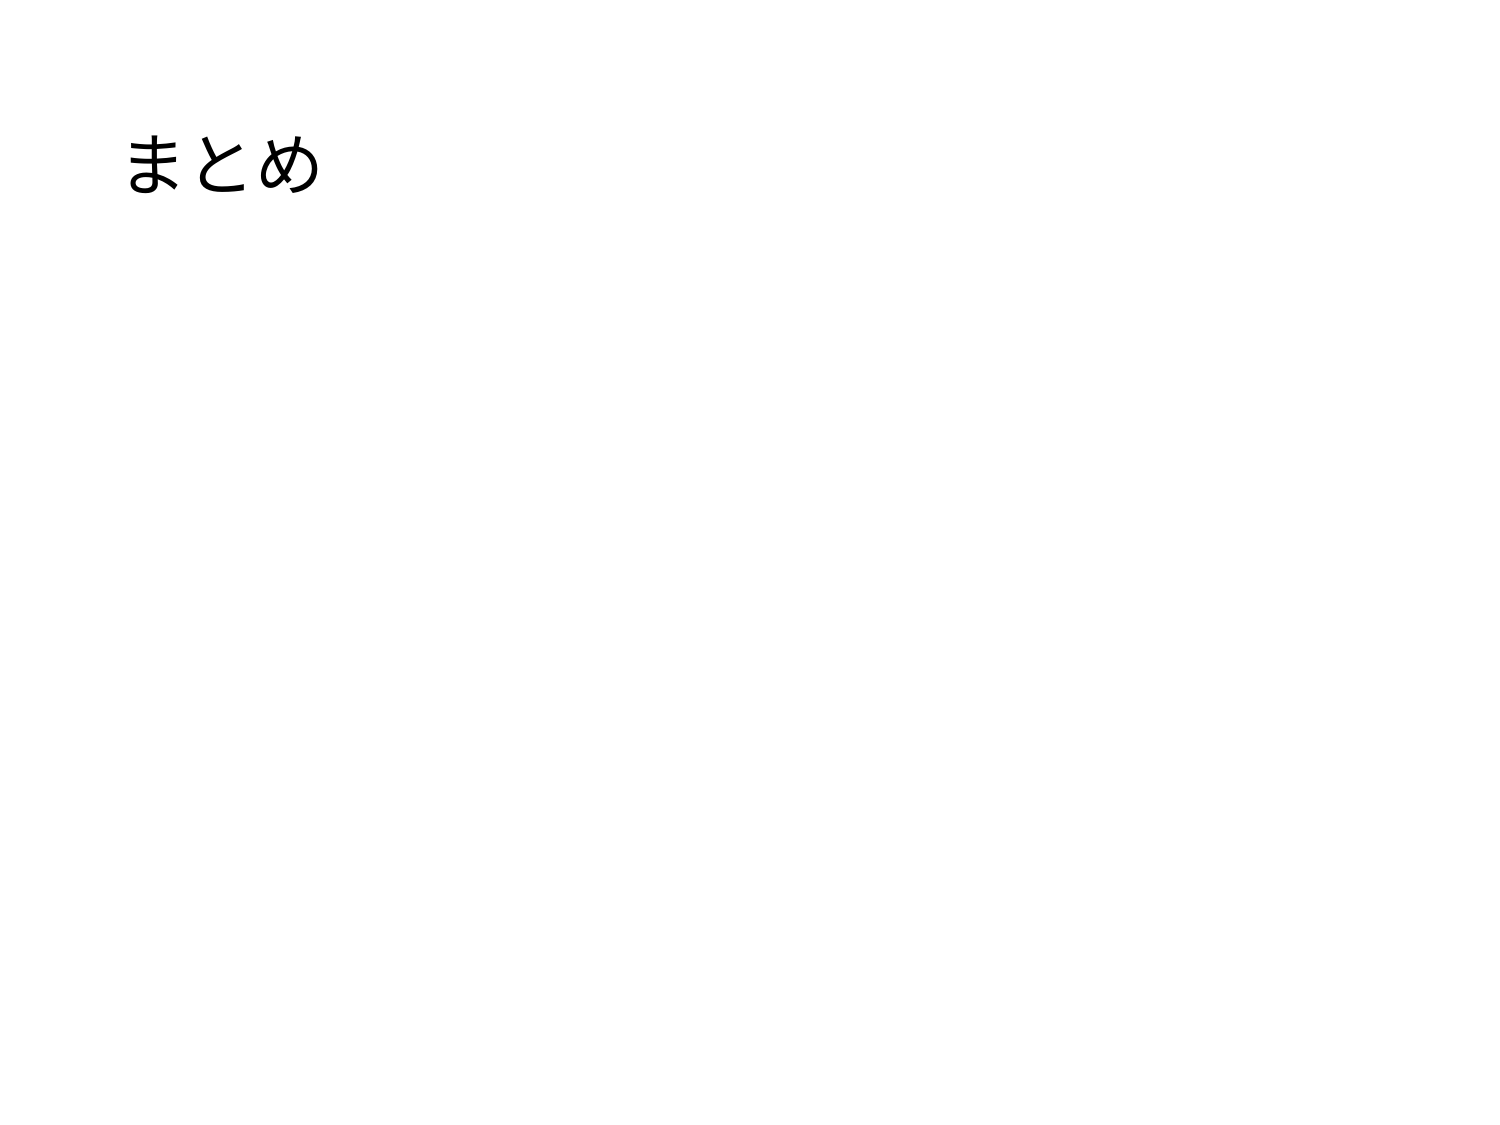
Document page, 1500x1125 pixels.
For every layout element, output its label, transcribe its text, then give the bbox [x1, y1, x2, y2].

title まとめ [103, 59, 1397, 278]
